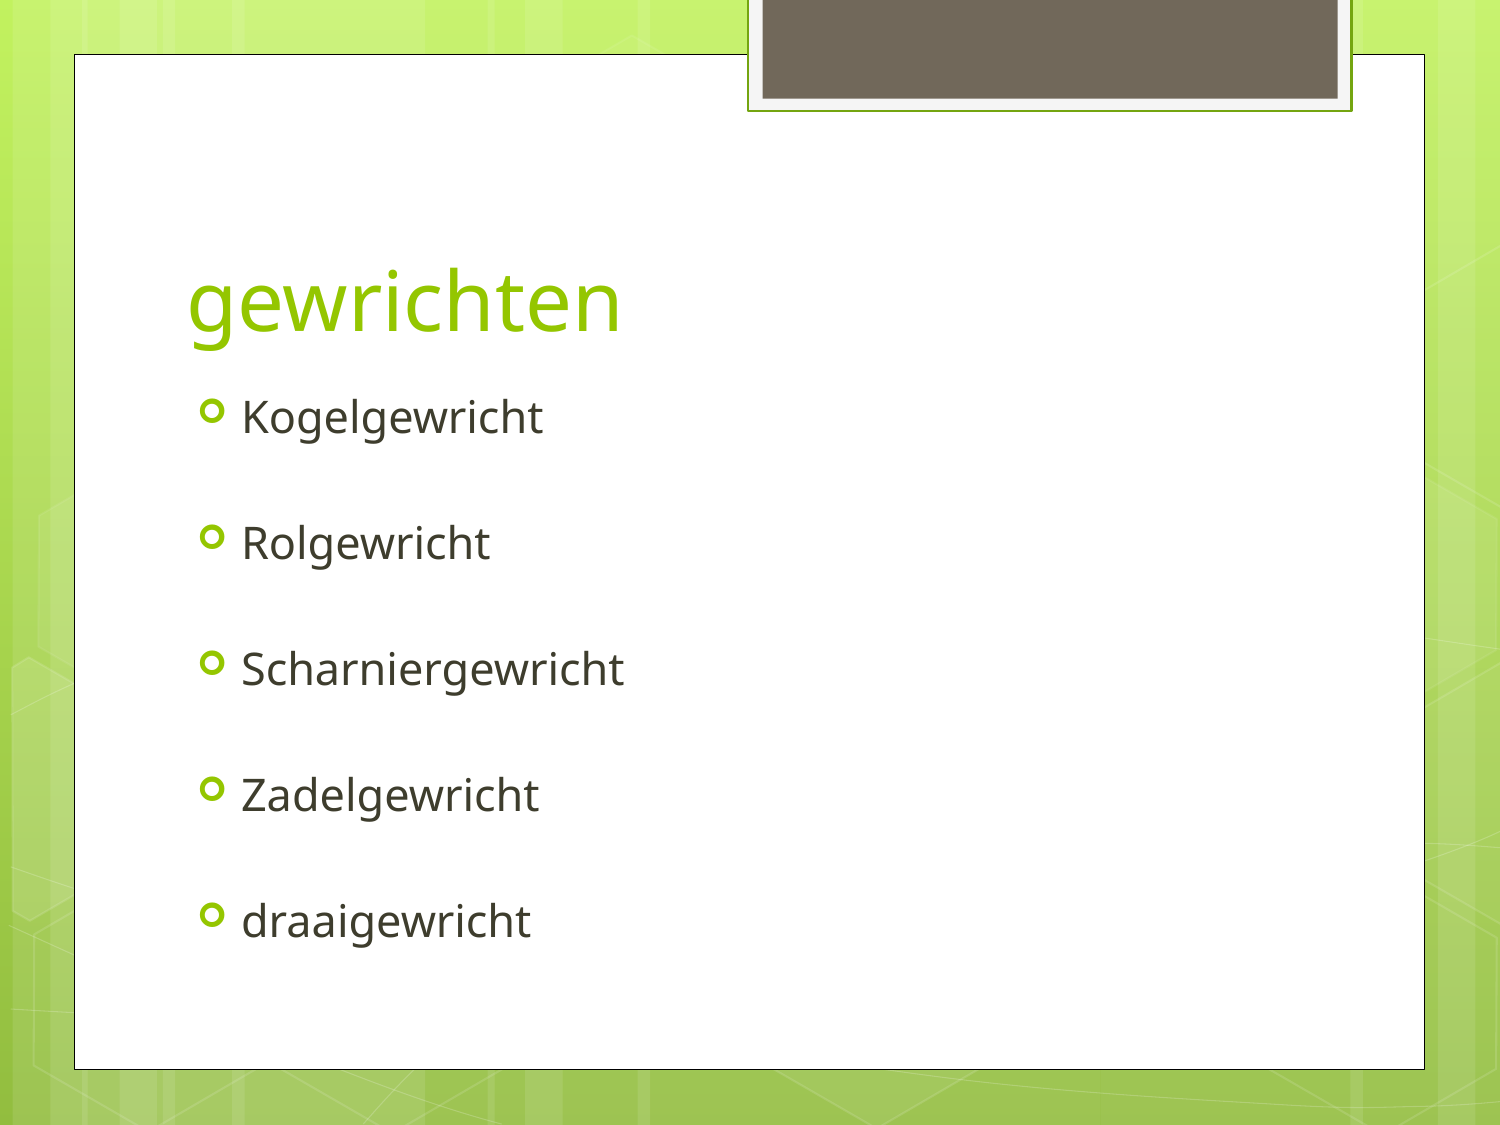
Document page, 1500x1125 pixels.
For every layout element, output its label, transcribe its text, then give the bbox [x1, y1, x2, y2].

title gewrichten [171, 168, 1324, 357]
list Kogelgewricht Rolgewricht Scharniergewricht Zadelgewricht draaigewricht [171, 381, 1283, 957]
